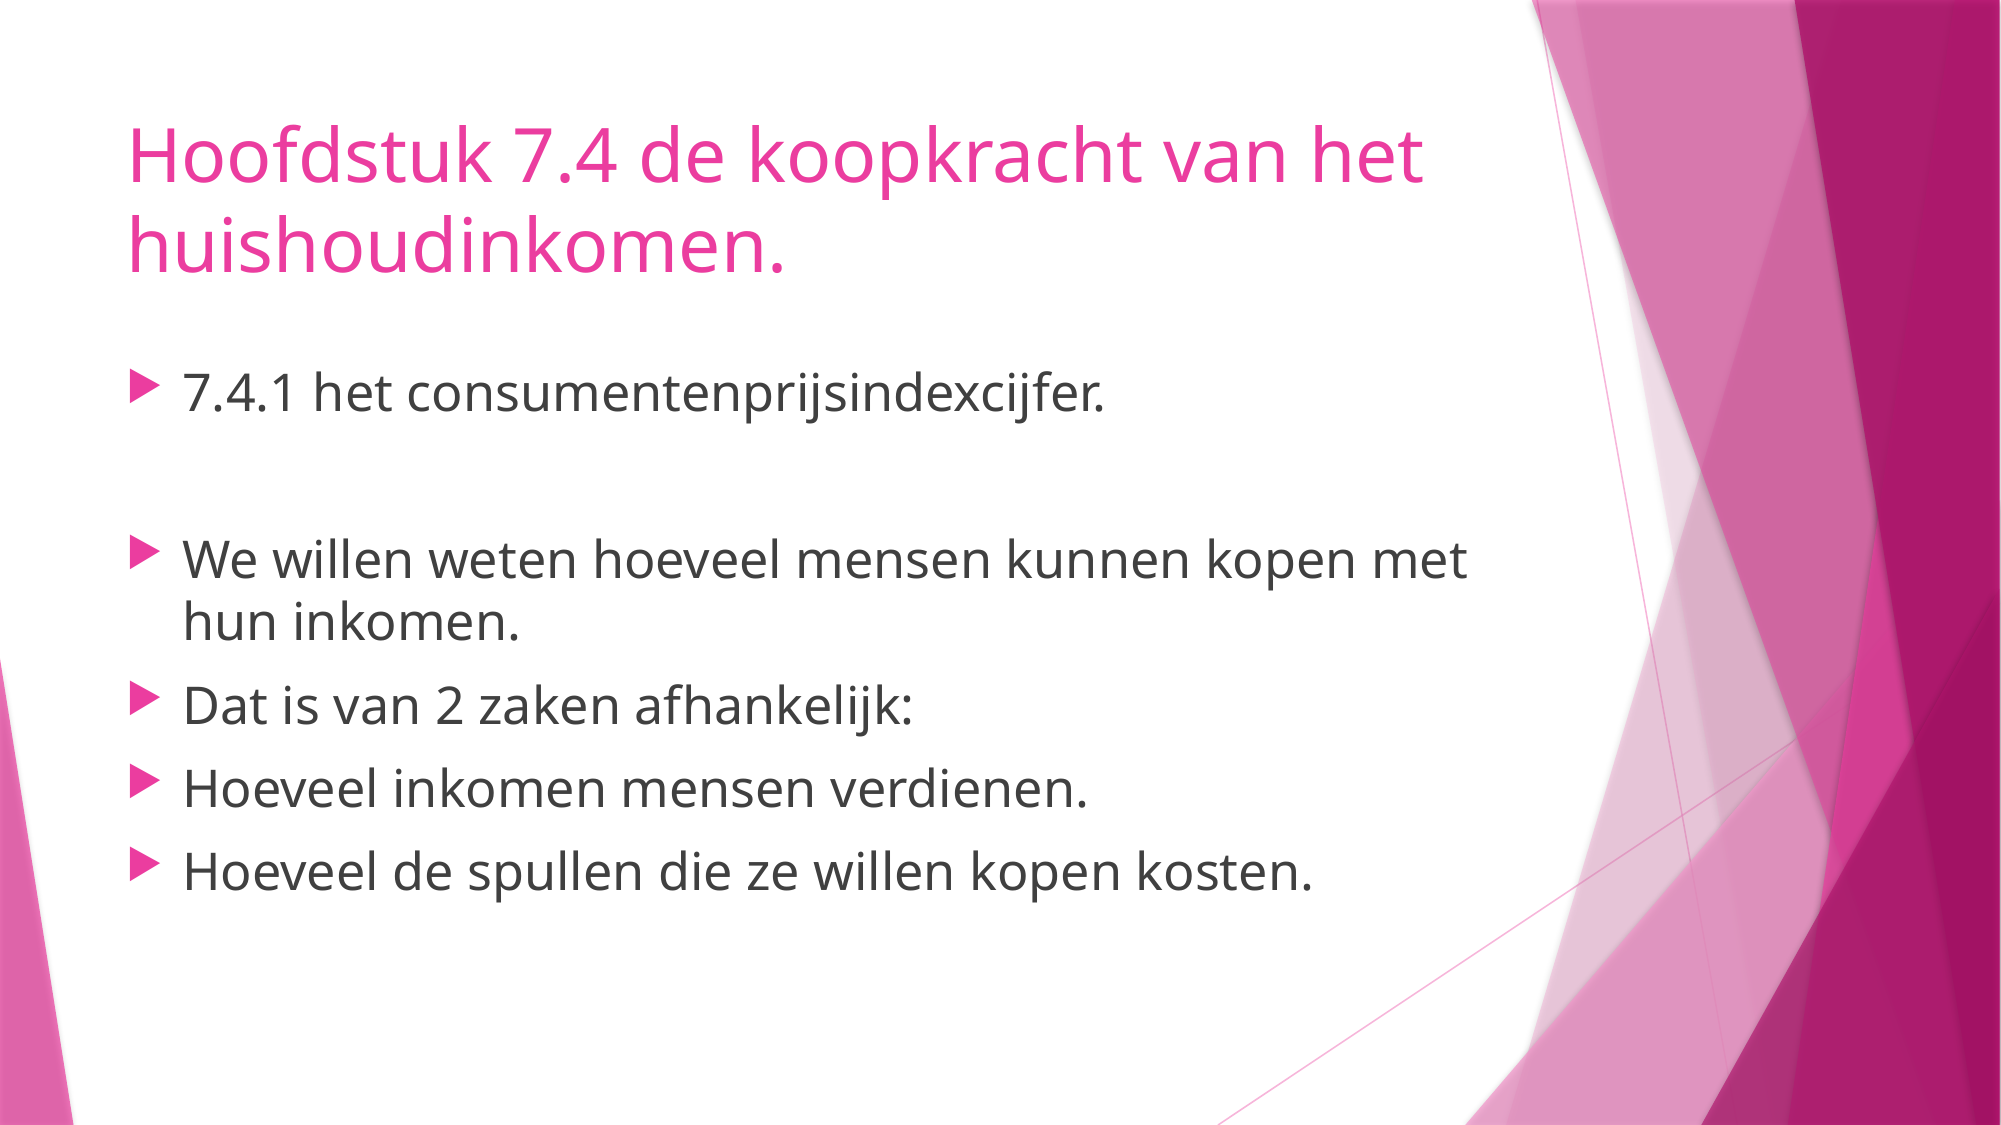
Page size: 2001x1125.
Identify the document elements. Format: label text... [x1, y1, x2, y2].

title Hoofdstuk 7.4 de koopkracht van het huishoudinkomen. [111, 99, 1522, 317]
list 7.4.1 het consumentenprijsindexcijfer. We willen weten hoeveel mensen kunnen kopen met hun inkomen. Dat is van 2 zaken afhankelijk: Hoeveel inkomen mensen verdienen. Hoeveel de spullen die ze willen kopen kosten. [111, 352, 1522, 989]
